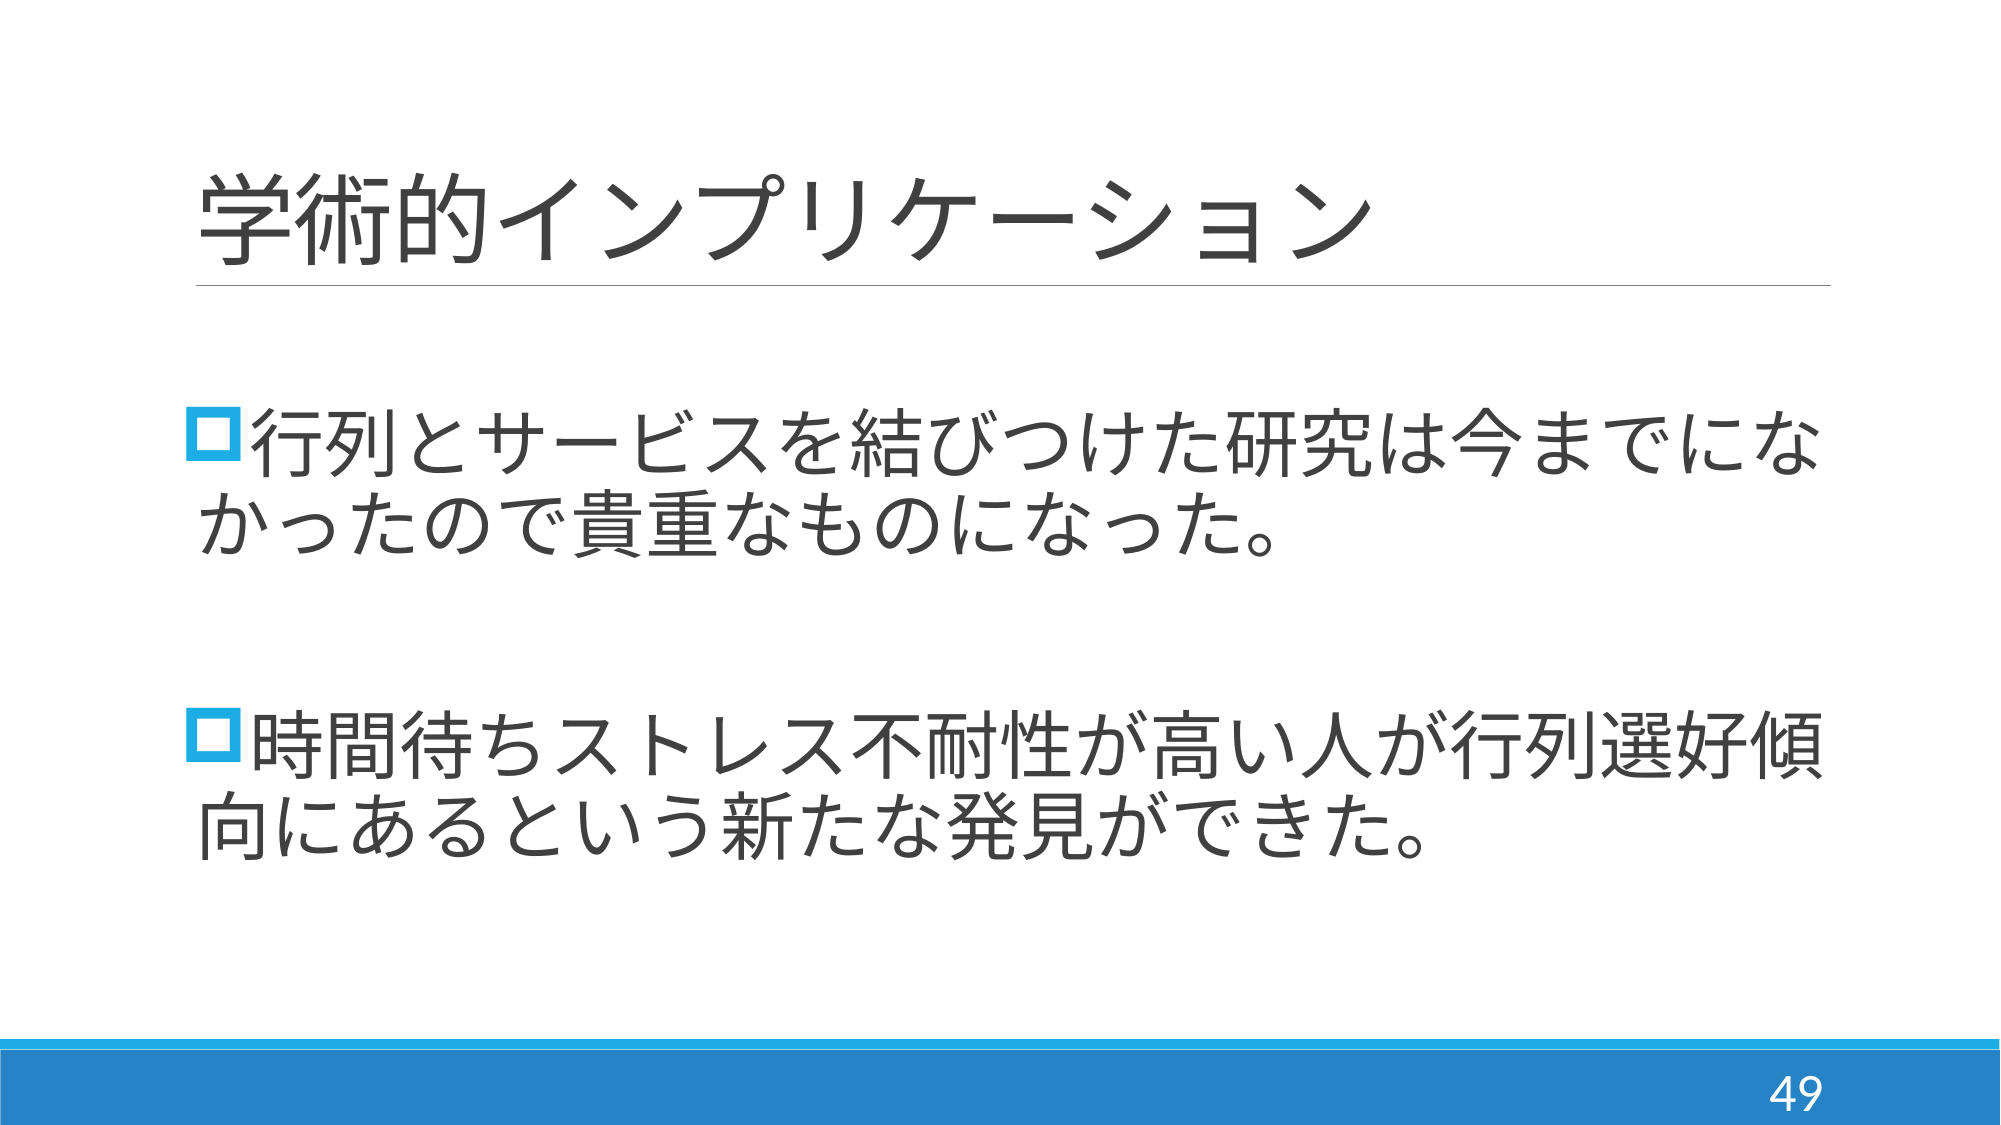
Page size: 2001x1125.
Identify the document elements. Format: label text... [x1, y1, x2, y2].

title 学術的インプリケーション [180, 47, 1830, 285]
slide_number 49 [1624, 1059, 1840, 1120]
list 行列とサービスを結びつけた研究は今までになかったので貴重なものになった。 時間待ちストレス不耐性が高い人が行列選好傾向にあるという新たな発見ができた。 [180, 399, 1830, 1060]
